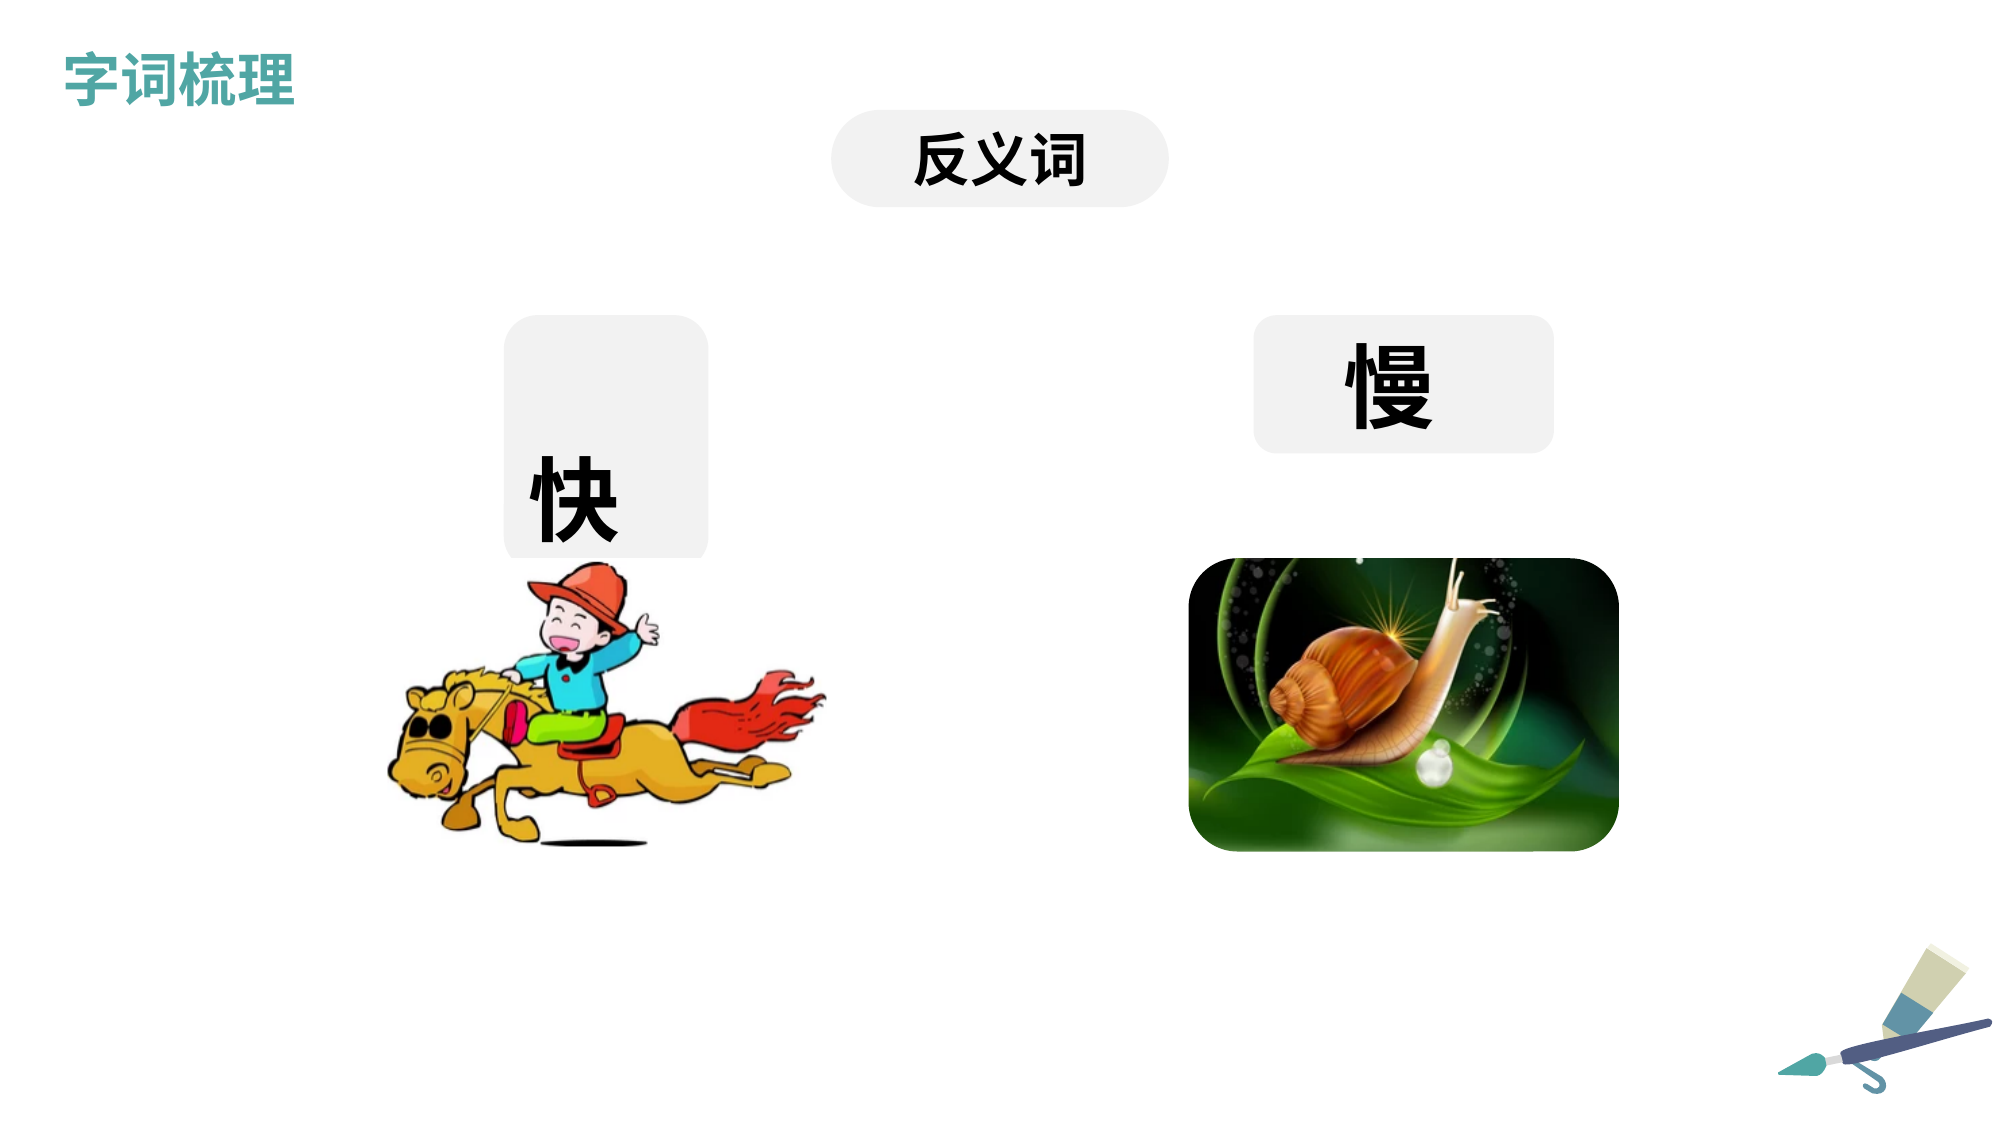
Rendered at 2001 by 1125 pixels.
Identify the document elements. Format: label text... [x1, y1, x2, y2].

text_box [1811, 945, 1974, 1125]
text_box 字词梳理 [47, 35, 311, 121]
picture [1188, 558, 1619, 852]
text_box 反义词 [830, 108, 1170, 209]
text_box 快 [503, 315, 709, 558]
picture [381, 558, 832, 852]
text_box 慢 [1253, 315, 1554, 454]
